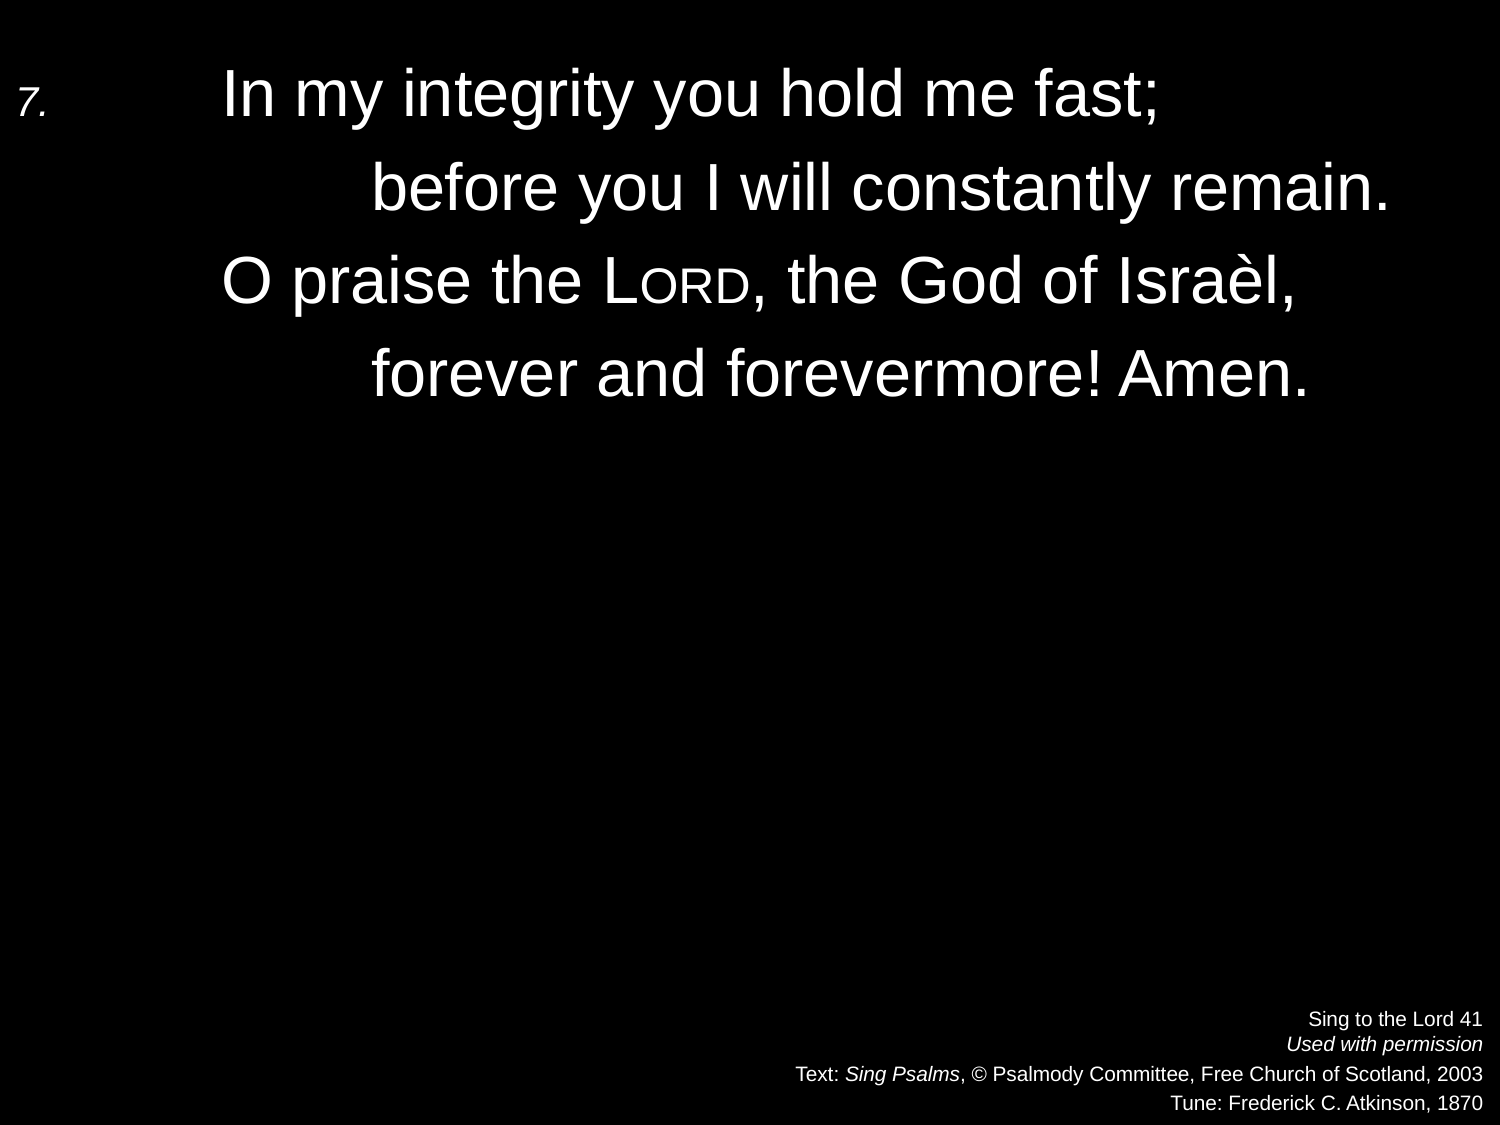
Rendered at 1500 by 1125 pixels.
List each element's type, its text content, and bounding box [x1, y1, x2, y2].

text_box Sing to the Lord 41 Used with permission Text: Sing Psalms, © Psalmody Committee, Free Church of Scotland, 2003 Tune: Frederick C. Atkinson, 1870 [0, 998, 1498, 1122]
list 7. In my integrity you hold me fast; before you I will constantly remain. O praise the Lord, the God of Israèl, forever and forevermore! Amen. [0, 42, 1500, 1047]
